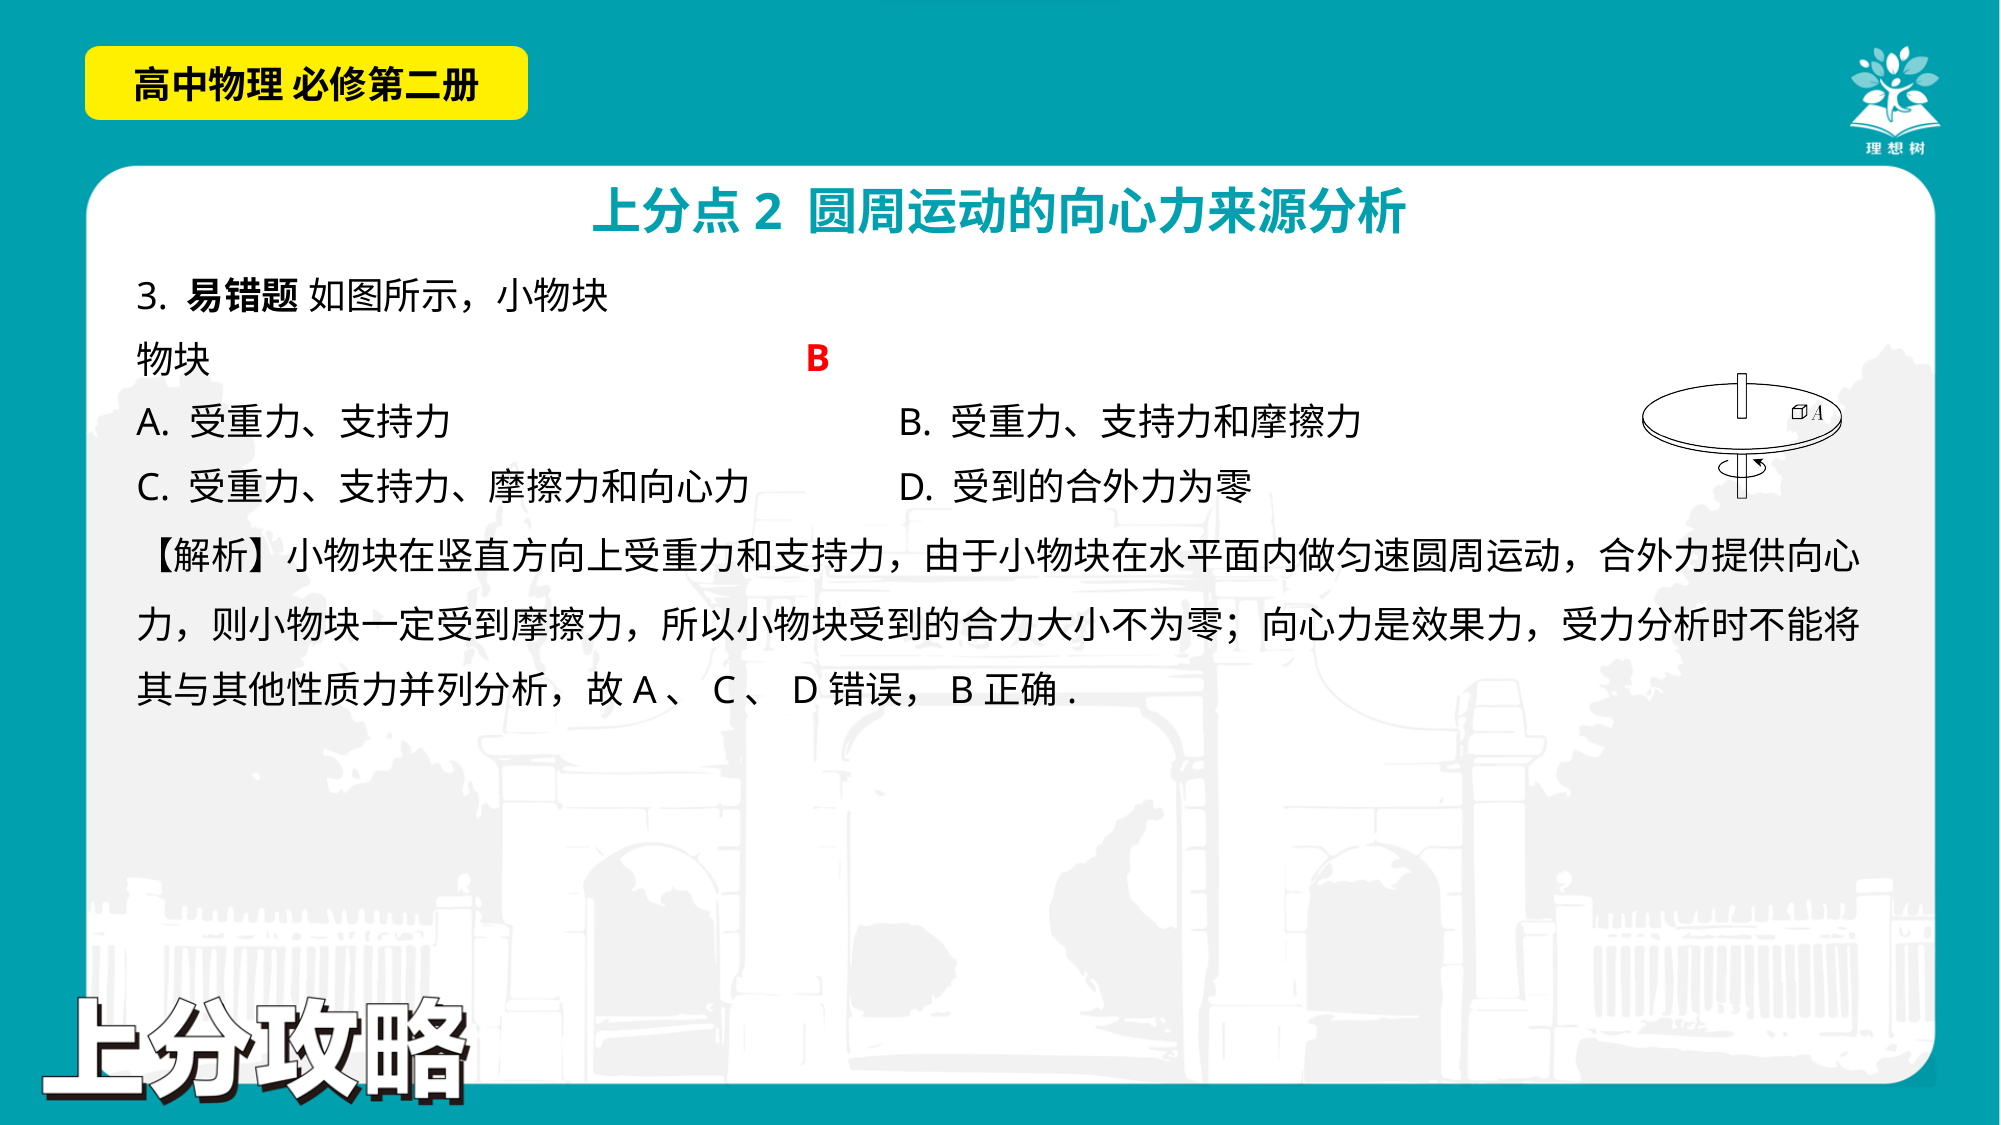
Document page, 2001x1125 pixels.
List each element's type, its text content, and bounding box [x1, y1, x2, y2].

text_box B [790, 314, 845, 373]
text_box A. 受重力、支持力 B. 受重力、支持力和摩擦力 C. 受重力、支持力、摩擦力和向心力 D. 受到的合外力为零 [136, 374, 1625, 501]
text_box 【解析】小物块在竖直方向上受重力和支持力，由于小物块在水平面内做匀速圆周运动，合外力提供向心 力，则小物块一定受到摩擦力，所以小物块受到的合力大小不为零；向心力是效果力，受力分析时不能将 其与其他性质力并列分析，故A、C、D错误，B正确. [136, 508, 1865, 705]
picture [0, 0, 2000, 1125]
